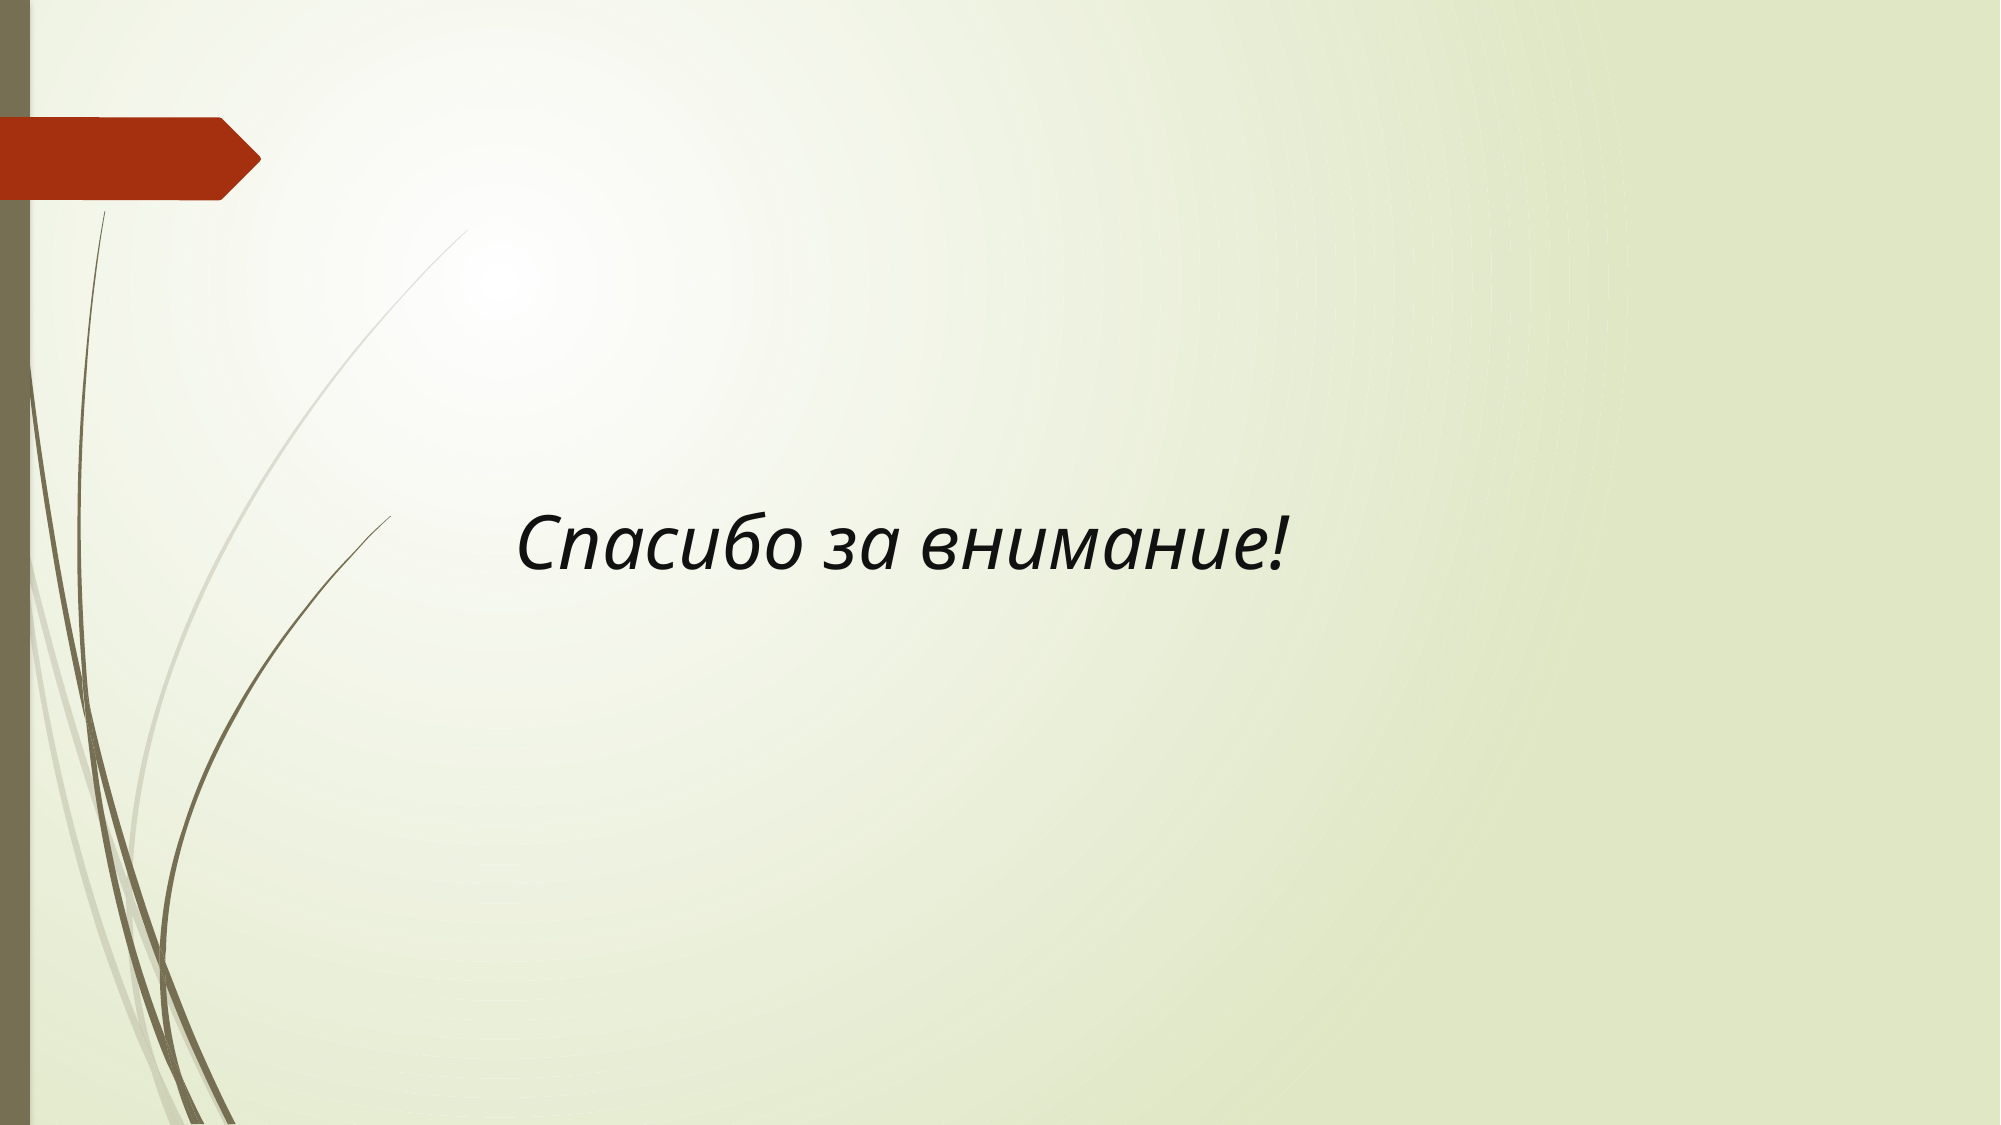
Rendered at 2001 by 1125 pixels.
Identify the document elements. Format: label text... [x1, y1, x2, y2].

text_box Спасибо за внимание! [500, 486, 1500, 592]
